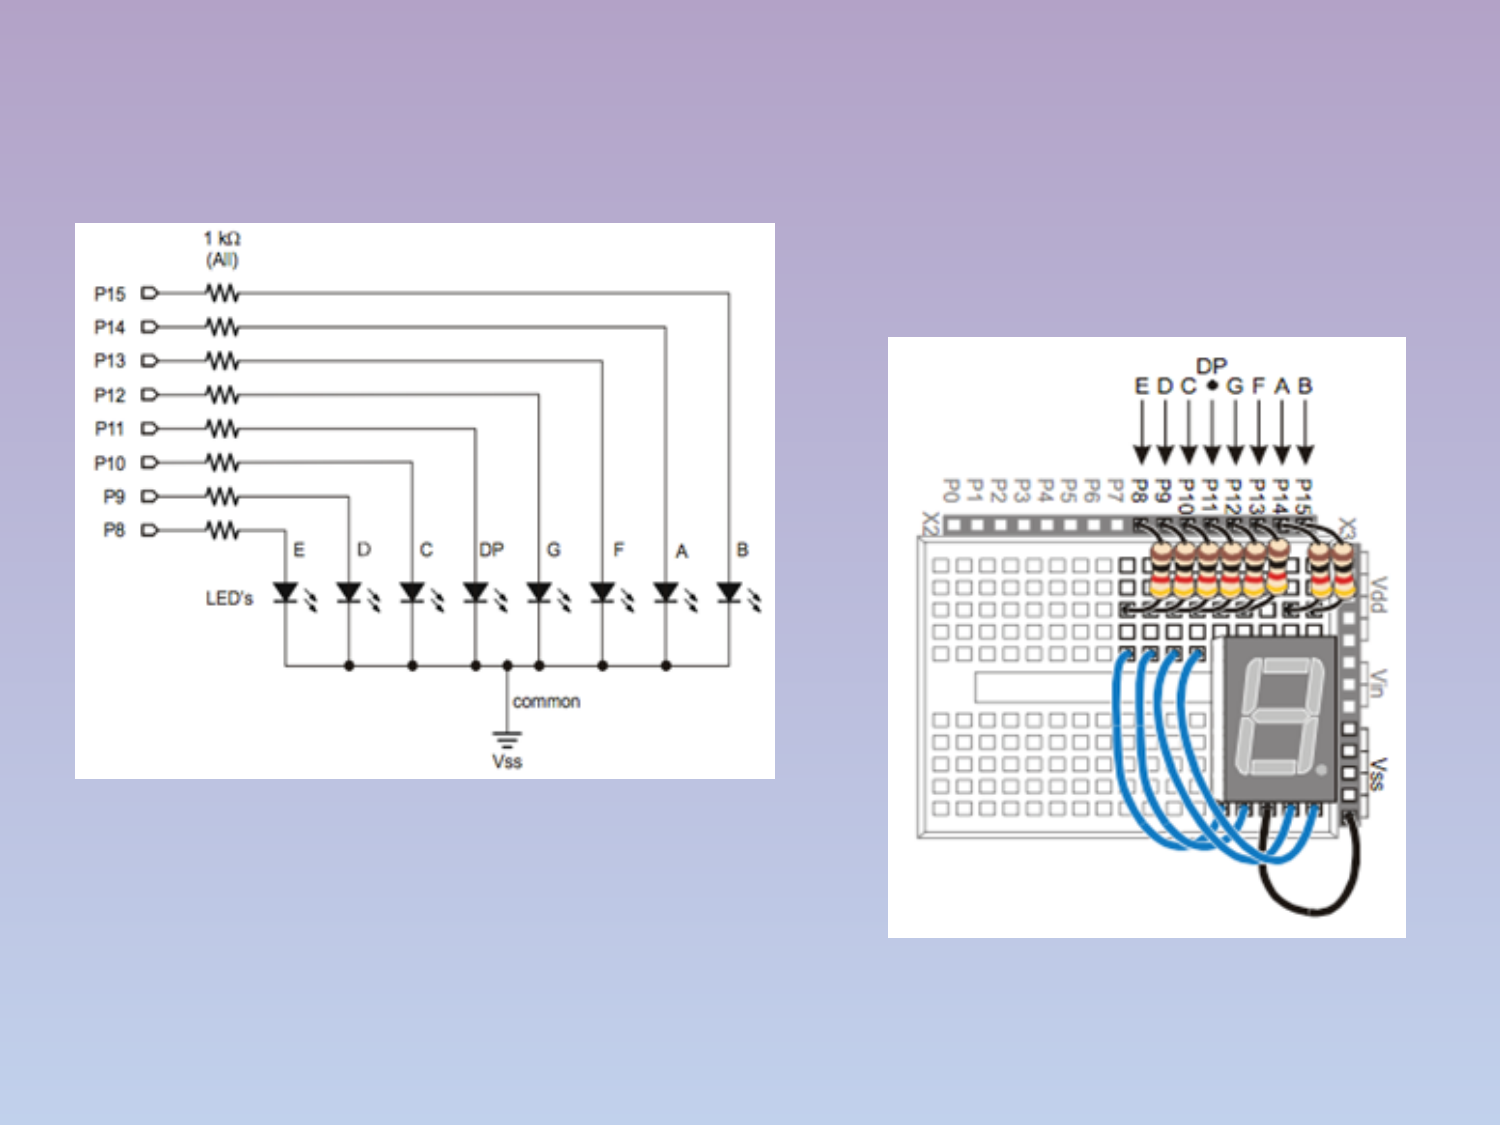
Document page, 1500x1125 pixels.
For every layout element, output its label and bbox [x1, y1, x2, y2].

picture [888, 337, 1407, 938]
list [74, 223, 776, 779]
